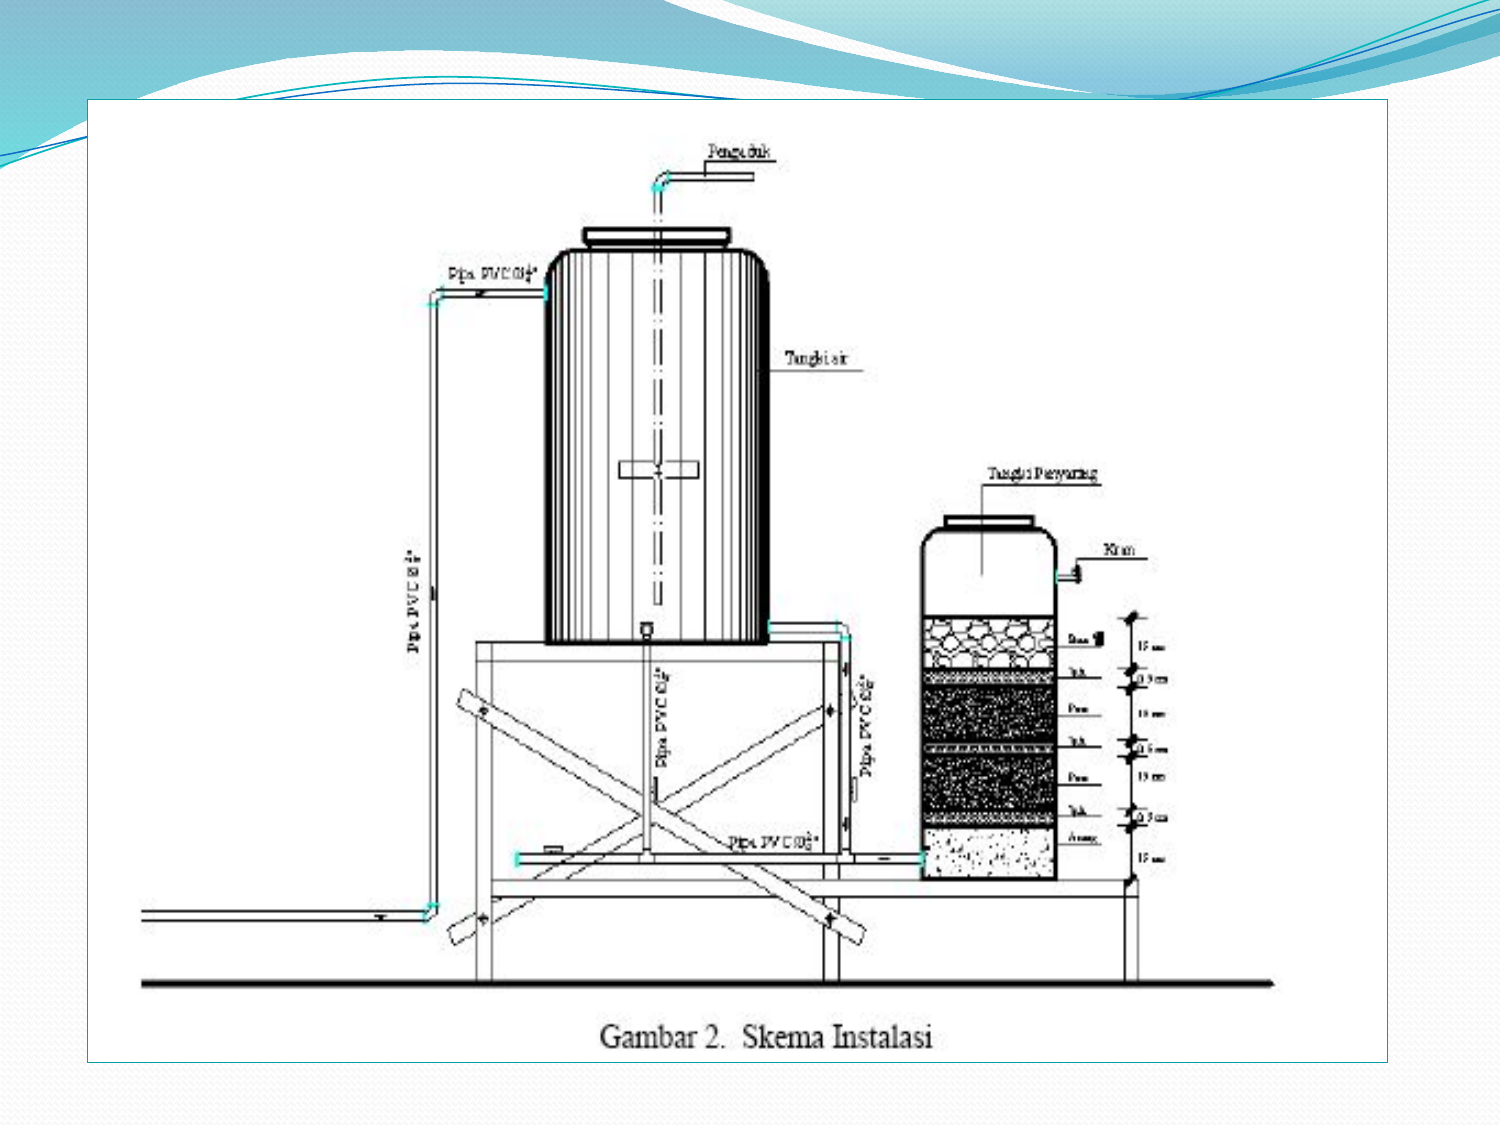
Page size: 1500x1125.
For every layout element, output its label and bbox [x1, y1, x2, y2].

list [87, 99, 1388, 1063]
